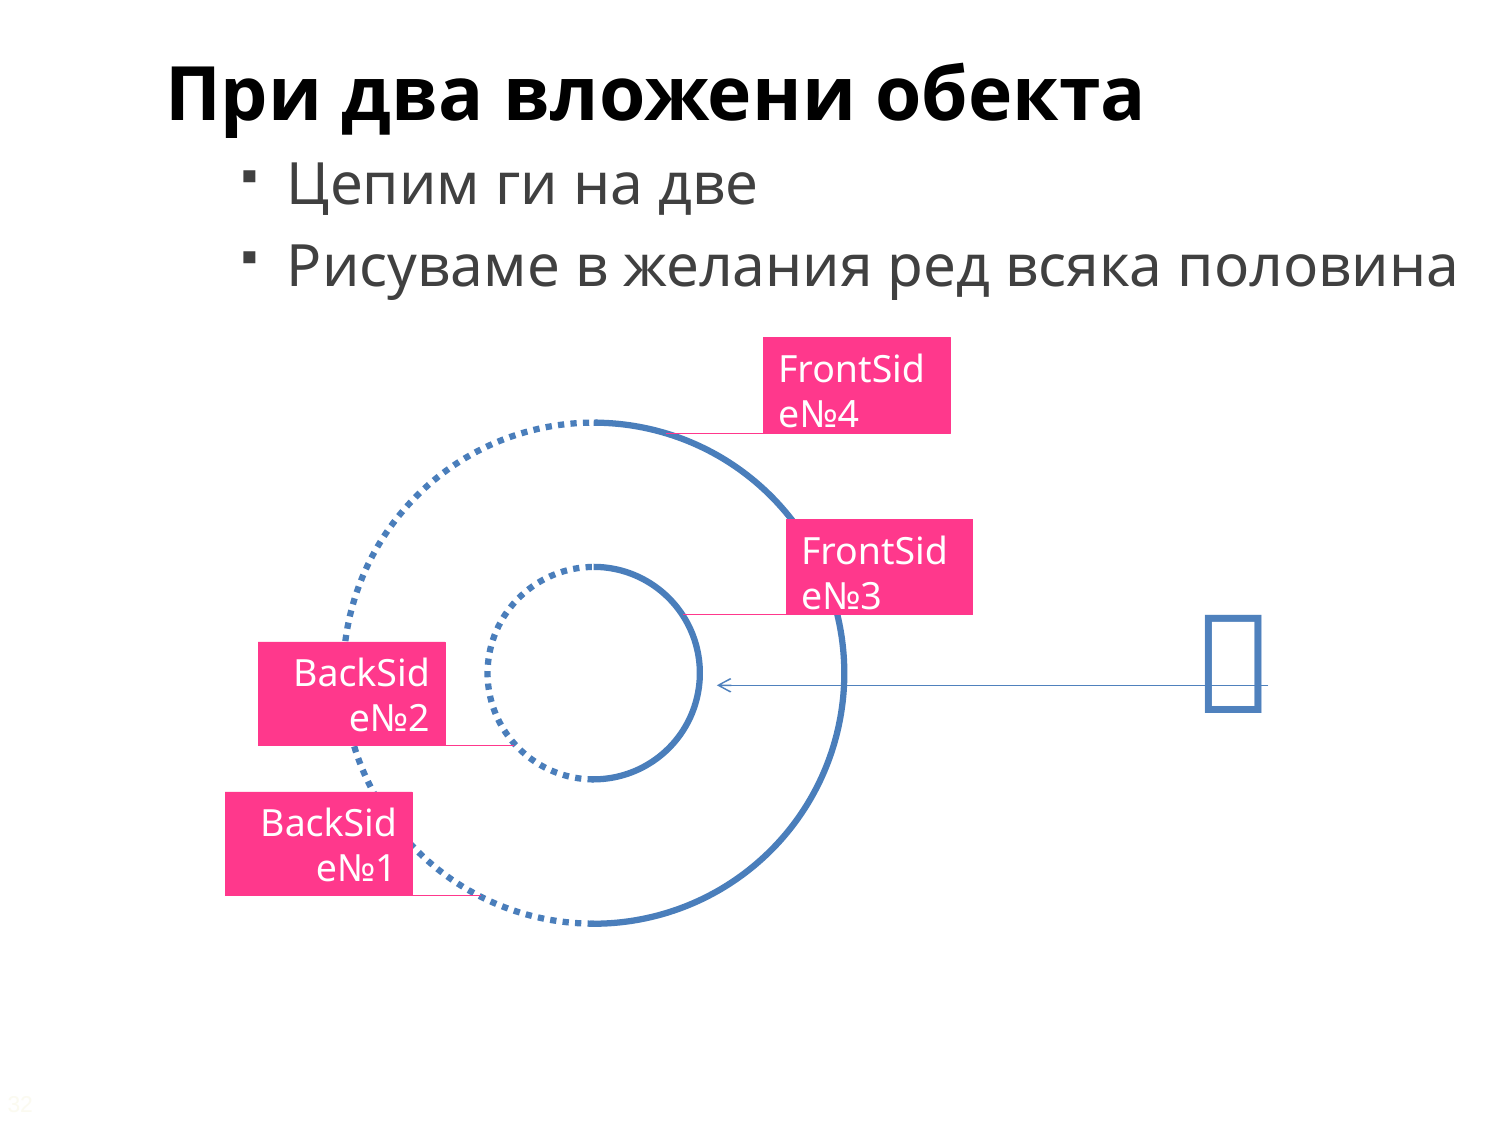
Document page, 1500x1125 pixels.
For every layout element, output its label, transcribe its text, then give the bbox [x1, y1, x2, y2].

text_box [594, 421, 846, 925]
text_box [224, 791, 482, 896]
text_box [257, 641, 515, 746]
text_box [682, 518, 973, 615]
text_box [665, 337, 951, 434]
text_box  [1177, 568, 1328, 749]
text_box [344, 421, 598, 925]
list При два вложени обекта Цепим ги на две Рисуваме в желания ред всяка половина [150, 37, 1488, 1113]
